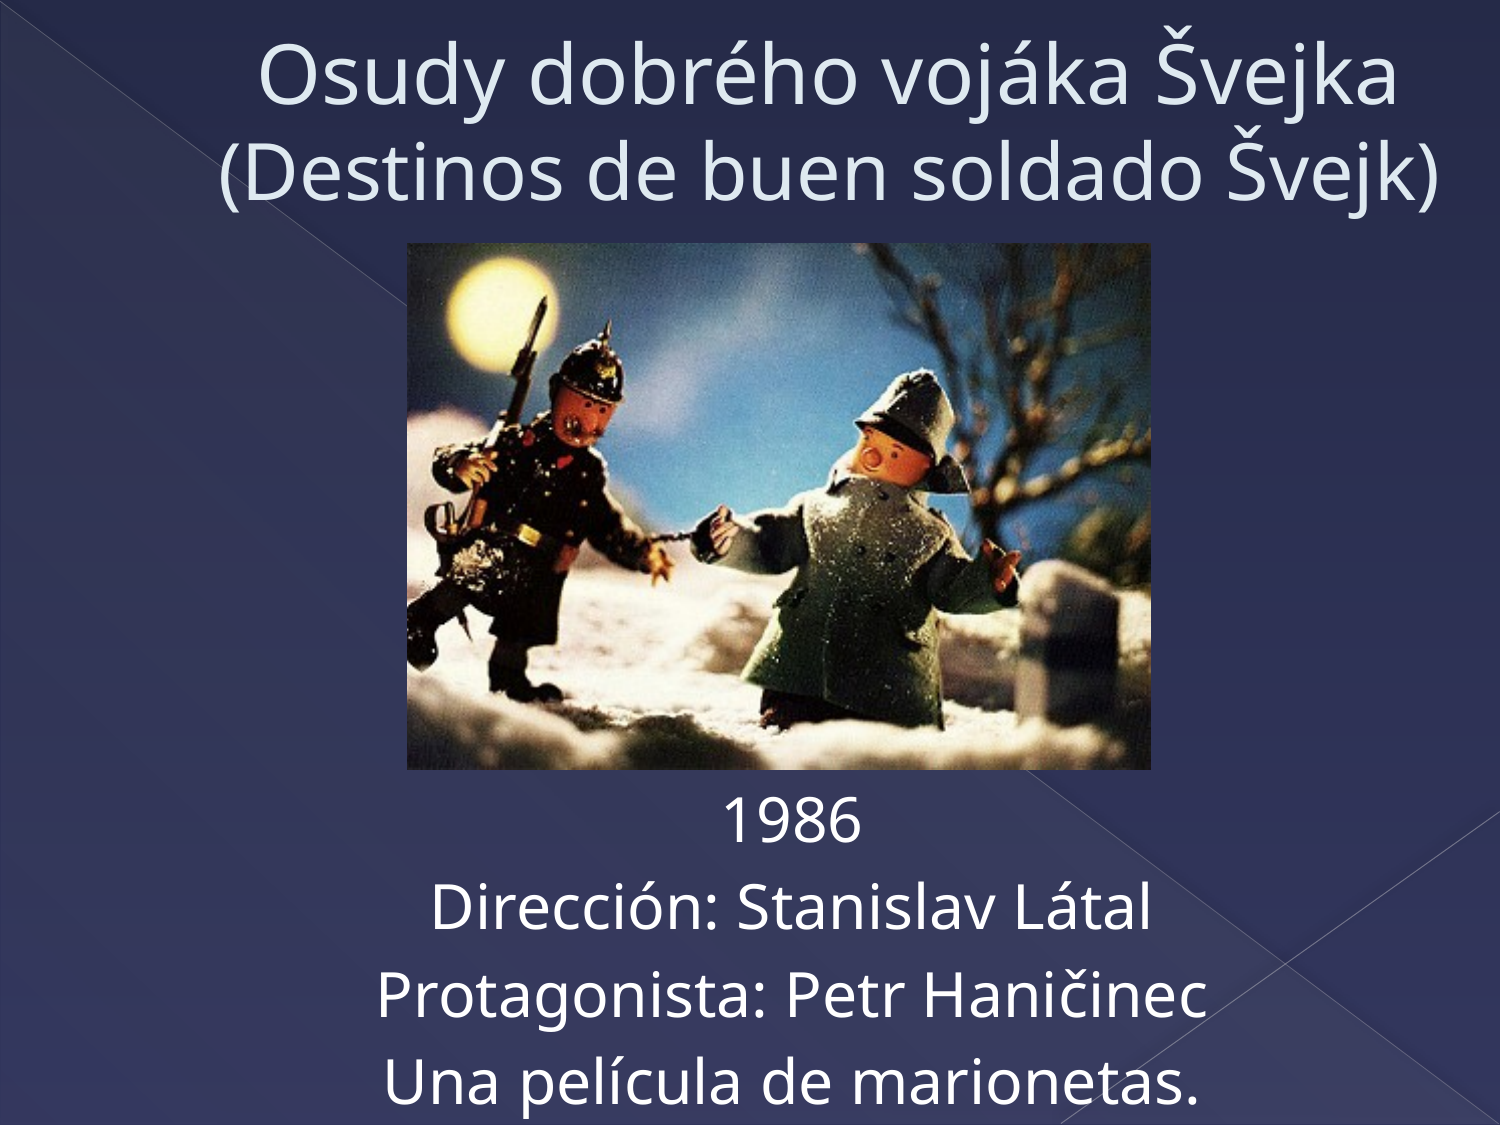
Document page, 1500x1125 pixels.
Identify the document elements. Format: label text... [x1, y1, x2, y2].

list 1986 Dirección: Stanislav Látal Protagonista: Petr Haničinec Una película de marionetas. [112, 772, 1463, 1125]
title Osudy dobrého vojáka Švejka (Destinos de buen soldado Švejk) [112, 0, 1463, 267]
picture [407, 243, 1152, 771]
